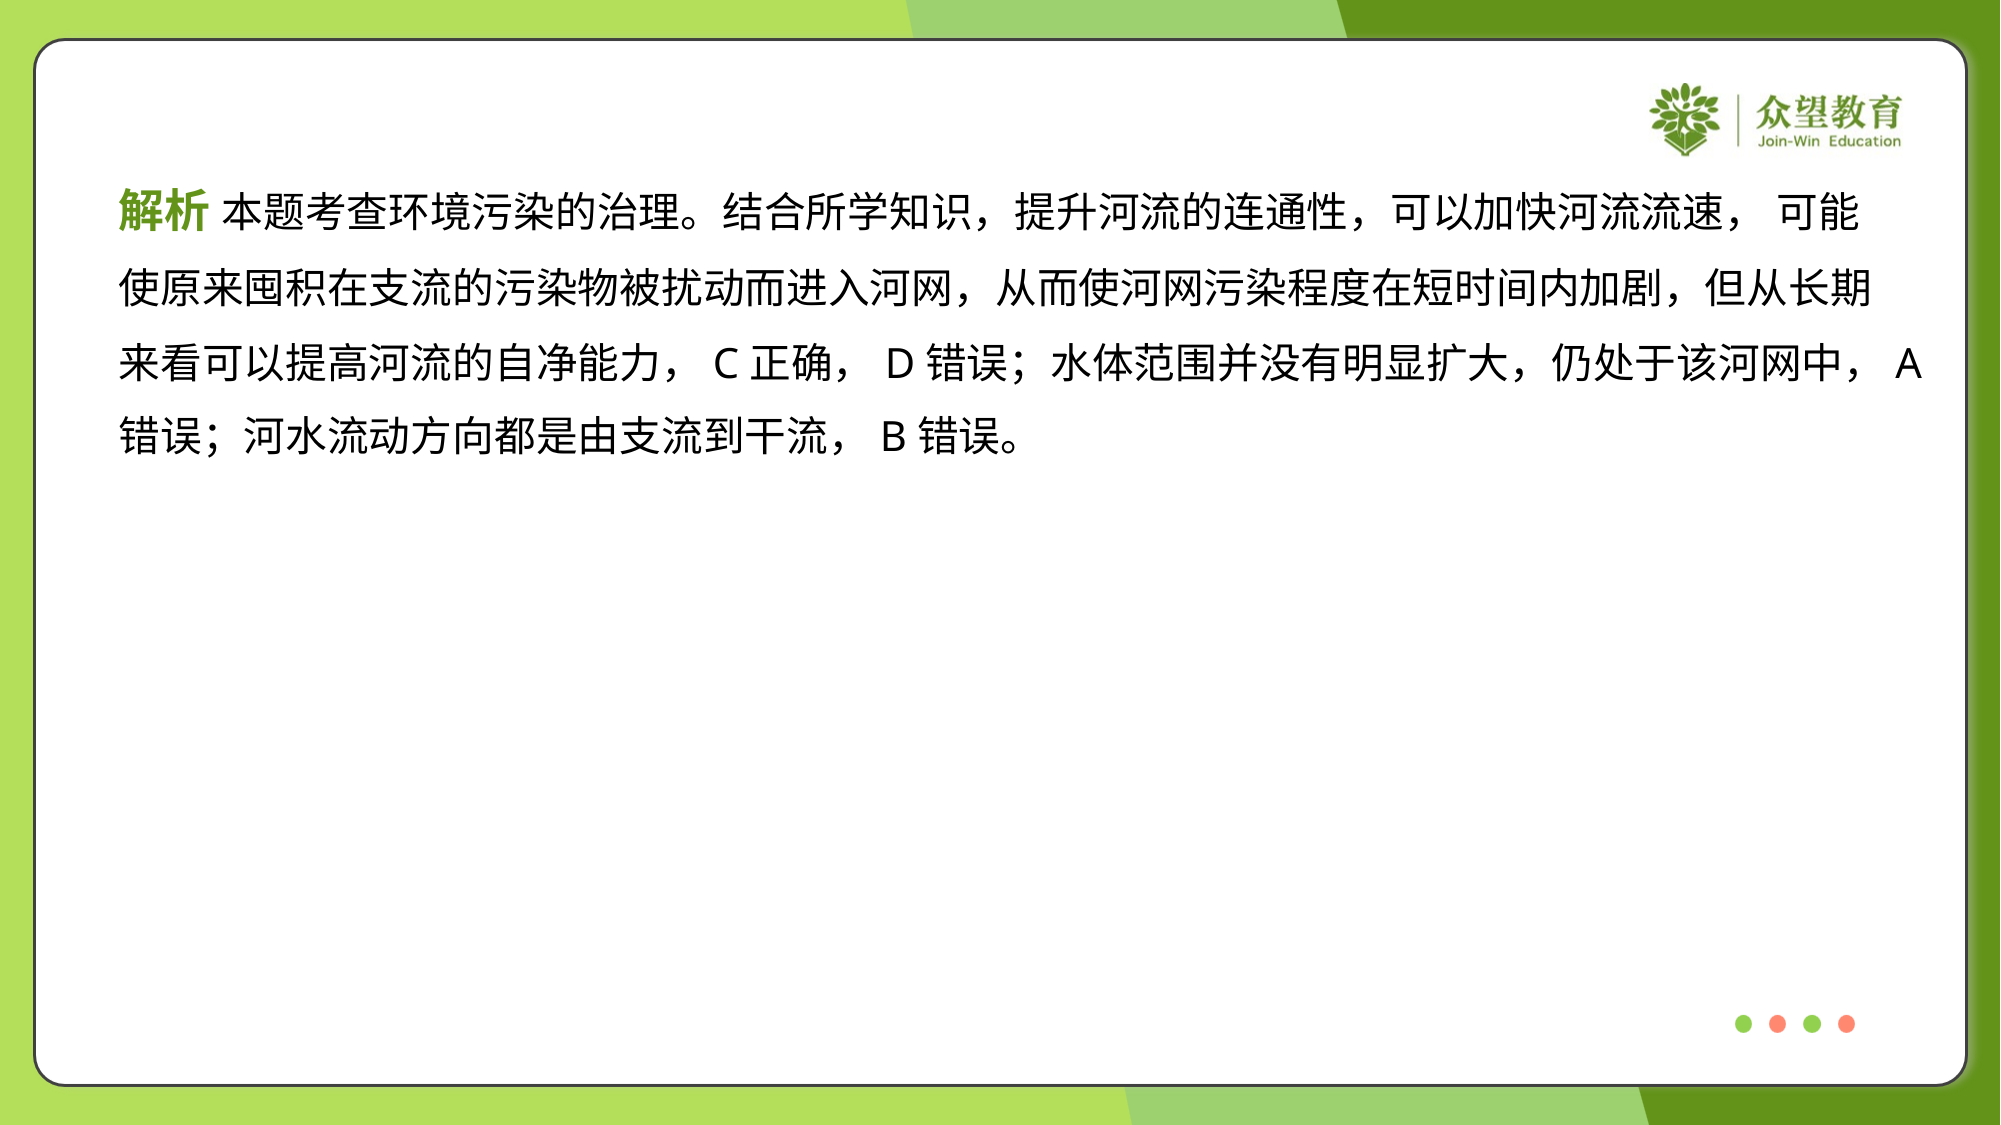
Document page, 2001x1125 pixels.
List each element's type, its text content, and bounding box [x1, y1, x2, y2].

picture [0, 0, 2000, 1125]
text_box 解析 本题考查环境污染的治理。结合所学知识，提升河流的连通性，可以加快河流流速， 可能 使原来囤积在支流的污染物被扰动而进入河网，从而使河网污染程度在短时间内加剧，但从长期 来看可以提高河流的自净能力，C正确，D错误；水体范围并没有明显扩大，仍处于该河网中，A 错误；河水流动方向都是由支流到干流，B错误。 [118, 159, 1883, 452]
